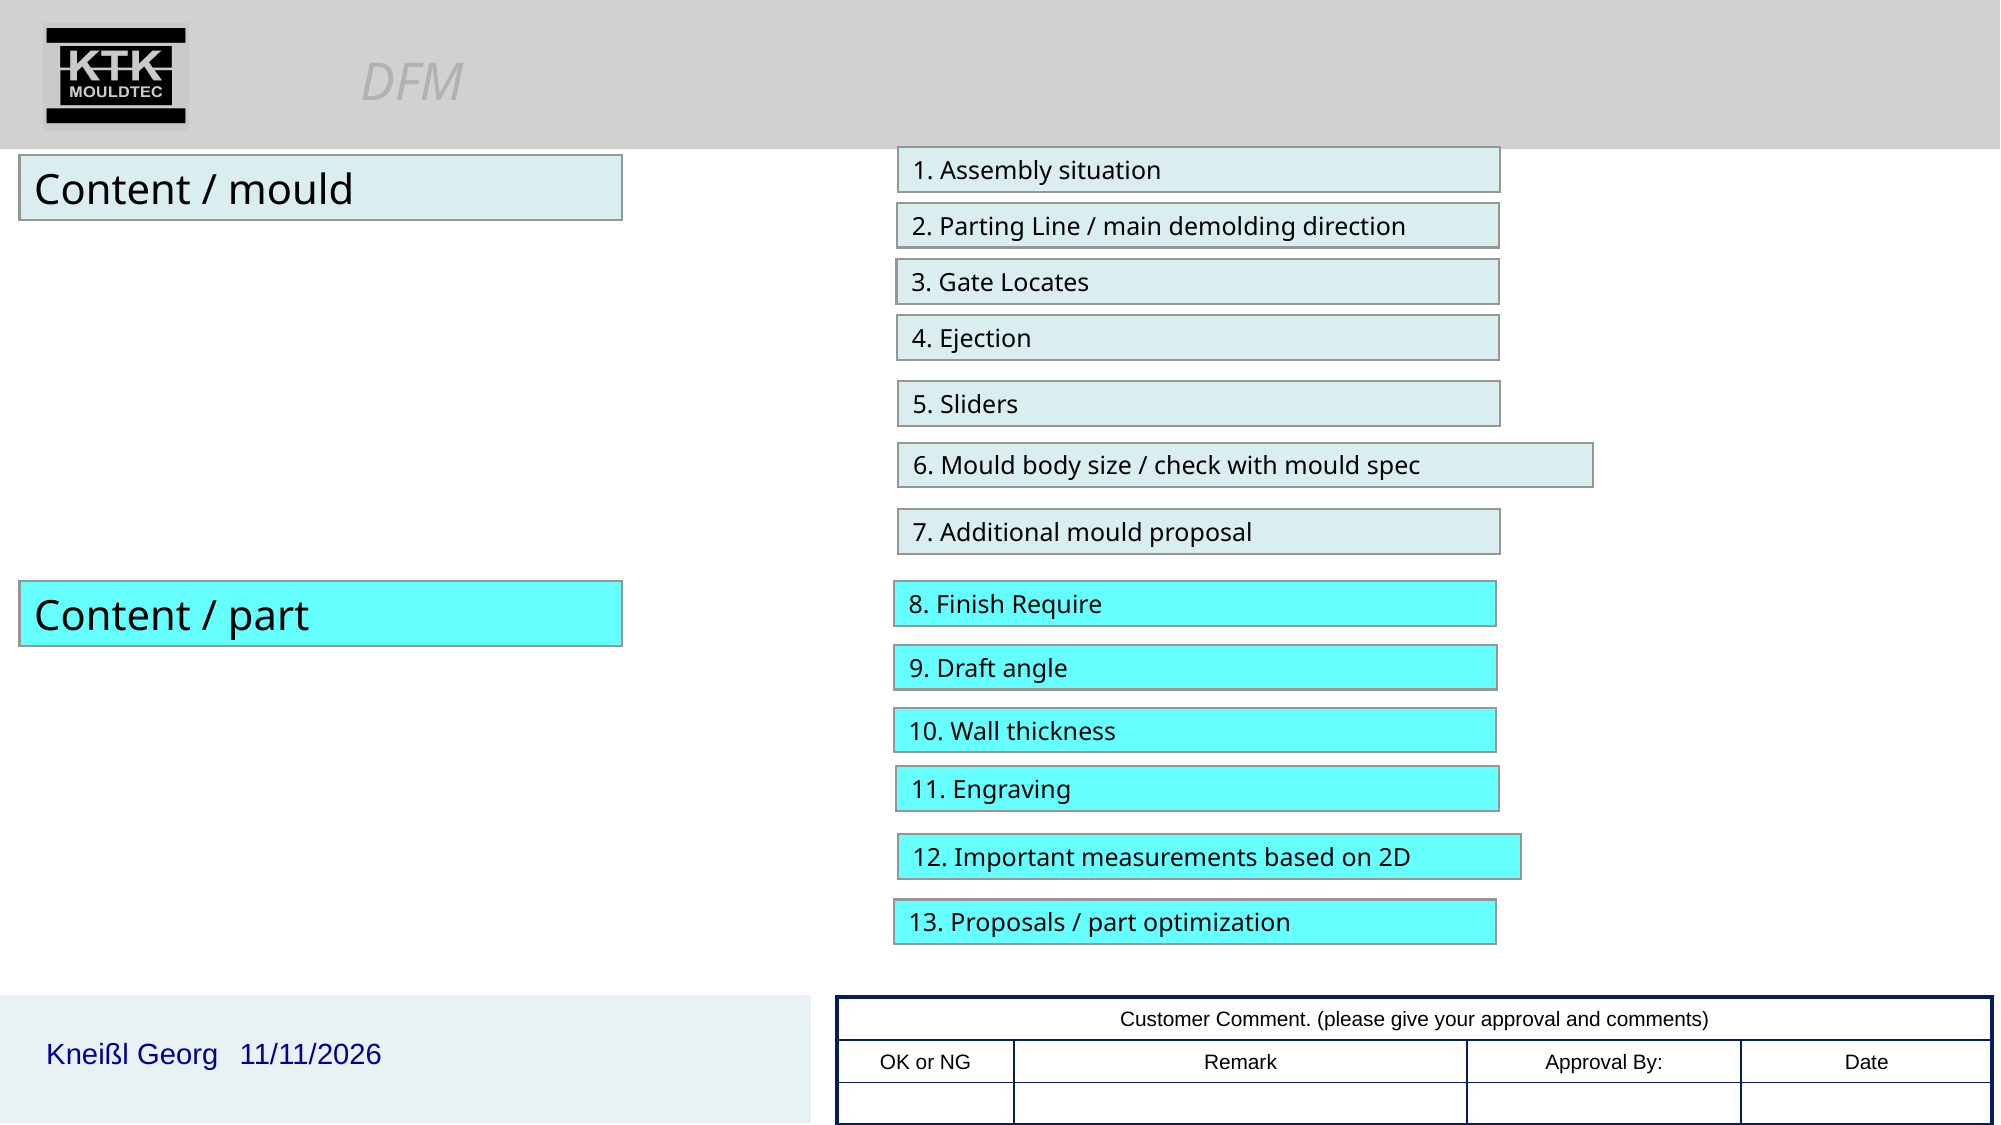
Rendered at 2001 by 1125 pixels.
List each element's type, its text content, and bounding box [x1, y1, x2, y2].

text_box 2. Parting Line / main demolding direction [897, 202, 1500, 248]
text_box 9. Draft angle [894, 644, 1497, 690]
text_box Content / part [19, 581, 622, 646]
text_box 12. Important measurements based on 2D [897, 834, 1522, 879]
text_box Content / mould [19, 155, 622, 221]
text_box 5. Sliders [897, 381, 1501, 427]
text_box 4. Ejection [897, 315, 1500, 360]
text_box 7. Additional mould proposal [897, 509, 1501, 554]
text_box 13. Proposals / part optimization [893, 899, 1497, 945]
text_box 6. Mould body size / check with mould spec [898, 442, 1594, 488]
text_box 8. Finish Require [893, 581, 1497, 626]
text_box 1. Assembly situation [897, 147, 1501, 192]
text_box 10. Wall thickness [893, 707, 1497, 753]
text_box 3. Gate Locates [896, 259, 1499, 304]
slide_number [188, 1027, 433, 1106]
text_box 11. Engraving [896, 766, 1499, 812]
